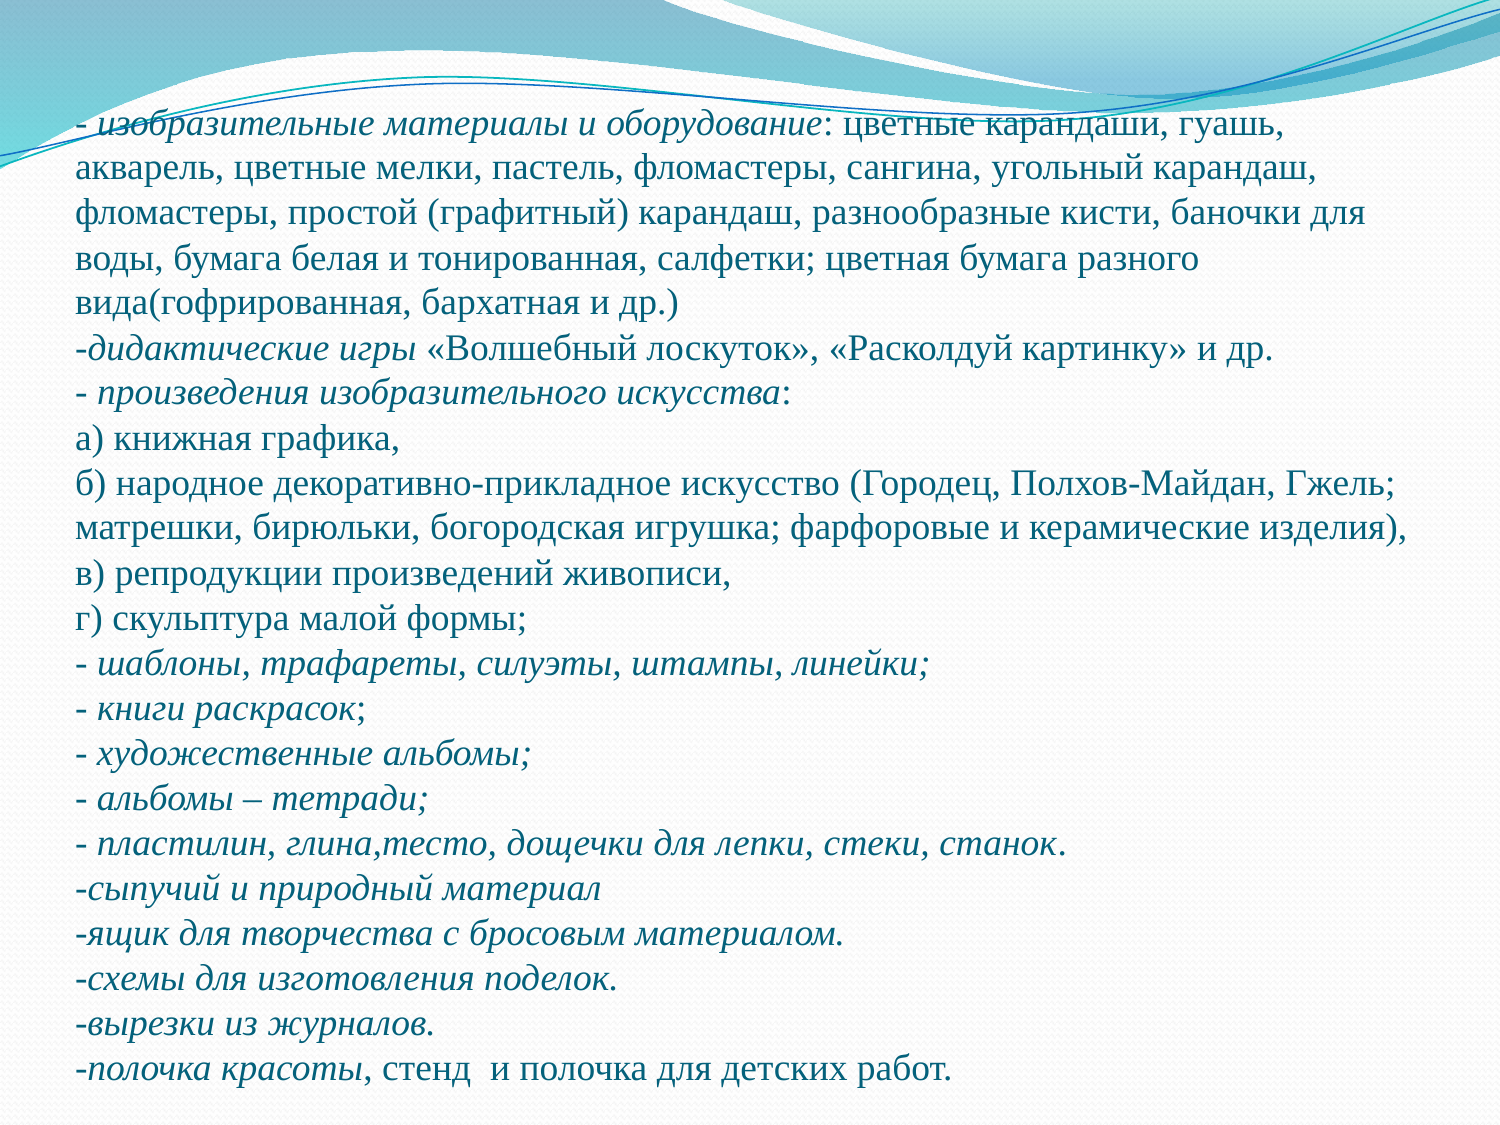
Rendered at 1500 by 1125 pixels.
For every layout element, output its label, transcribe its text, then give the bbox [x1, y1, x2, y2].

title - изобразительные материалы и оборудование: цветные карандаши, гуашь, акварель, цветные мелки, пастель, фломастеры, сангина, угольный карандаш, фломастеры, простой (графитный) карандаш, разнообразные кисти, баночки для воды, бумага белая и тонированная, салфетки; цветная бумага разного вида(гофрированная, бархатная и др.) -дидактические игры «Волшебный лоскуток», «Расколдуй картинку» и др. - произведения изобразительного искусства: а) книжная графика, б) народное декоративно-прикладное искусство (Городец, Полхов-Майдан, Гжель; матрешки, бирюльки, богородская игрушка; фарфоровые и керамические изделия), в) репродукции произведений живописи, г) скульптура малой формы; - шаблоны, трафареты, силуэты, штампы, линейки; - книги раскрасок; - художественные альбомы; - альбомы – тетради; - пластилин, глина,тесто, дощечки для лепки, стеки, станок. -сыпучий и природный материал -ящик для творчества с бросовым материалом. -схемы для изготовления поделок. -вырезки из журналов. -полочка красоты, стенд и полочка для детских работ. [75, 50, 1438, 1088]
